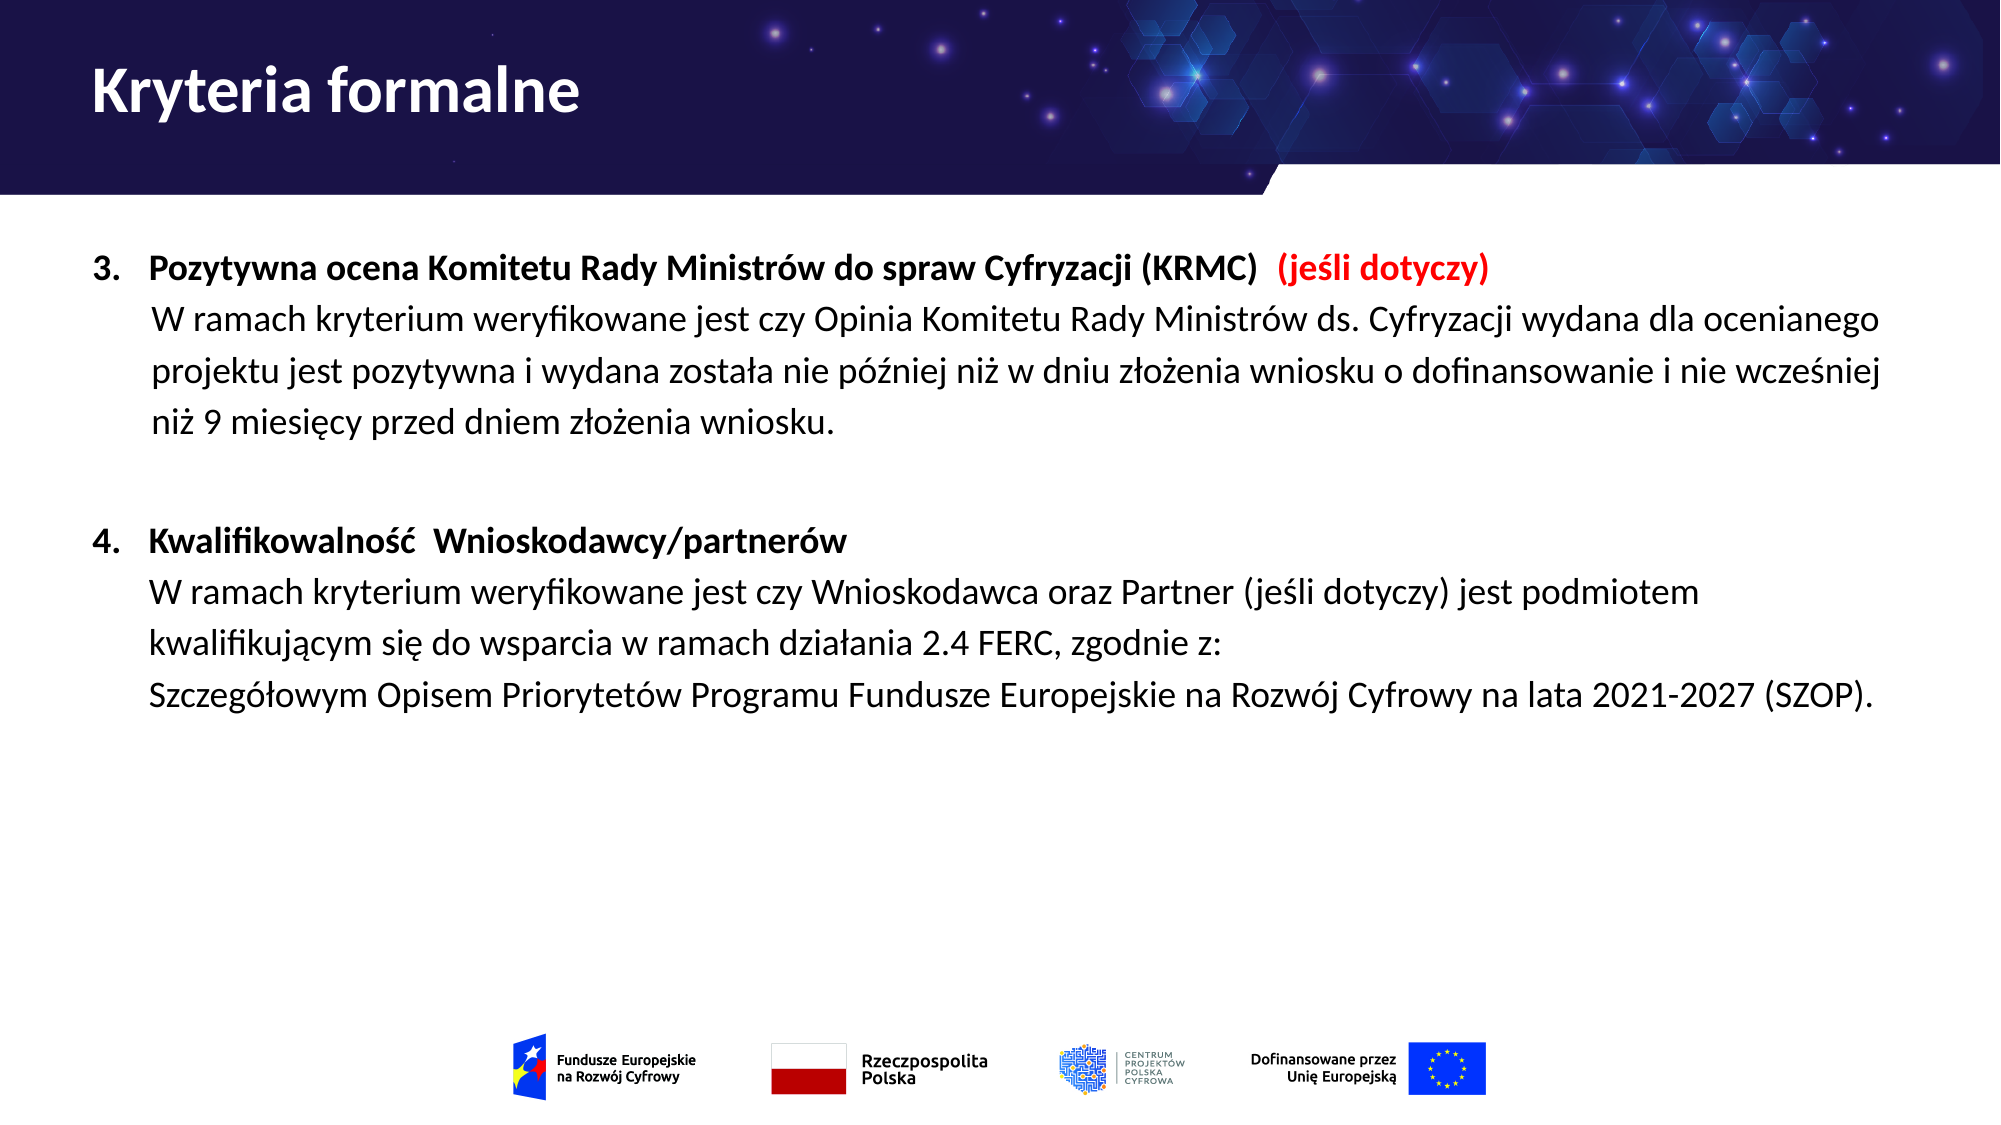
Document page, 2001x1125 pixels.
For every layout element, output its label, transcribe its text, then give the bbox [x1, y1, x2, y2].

picture [491, 1011, 1509, 1122]
list Pozytywna ocena Komitetu Rady Ministrów do spraw Cyfryzacji (KRMC) (jeśli dotyczy) W ramach kryterium weryfikowane jest czy Opinia Komitetu Rady Ministrów ds. Cyfryzacji wydana dla ocenianego projektu jest pozytywna i wydana została nie później niż w dniu złożenia wniosku o dofinansowanie i nie wcześniej niż 9 miesięcy przed dniem złożenia wniosku. Kwalifikowalność Wnioskodawcy/partnerów W ramach kryterium weryfikowane jest czy Wnioskodawca oraz Partner (jeśli dotyczy) jest podmiotem kwalifikującym się do wsparcia w ramach działania 2.4 FERC, zgodnie z: Szczegółowym Opisem Priorytetów Programu Fundusze Europejskie na Rozwój Cyfrowy na lata 2021-2027 (SZOP). [77, 229, 1940, 904]
picture [0, 0, 2000, 195]
title Kryteria formalne [77, 46, 1863, 136]
